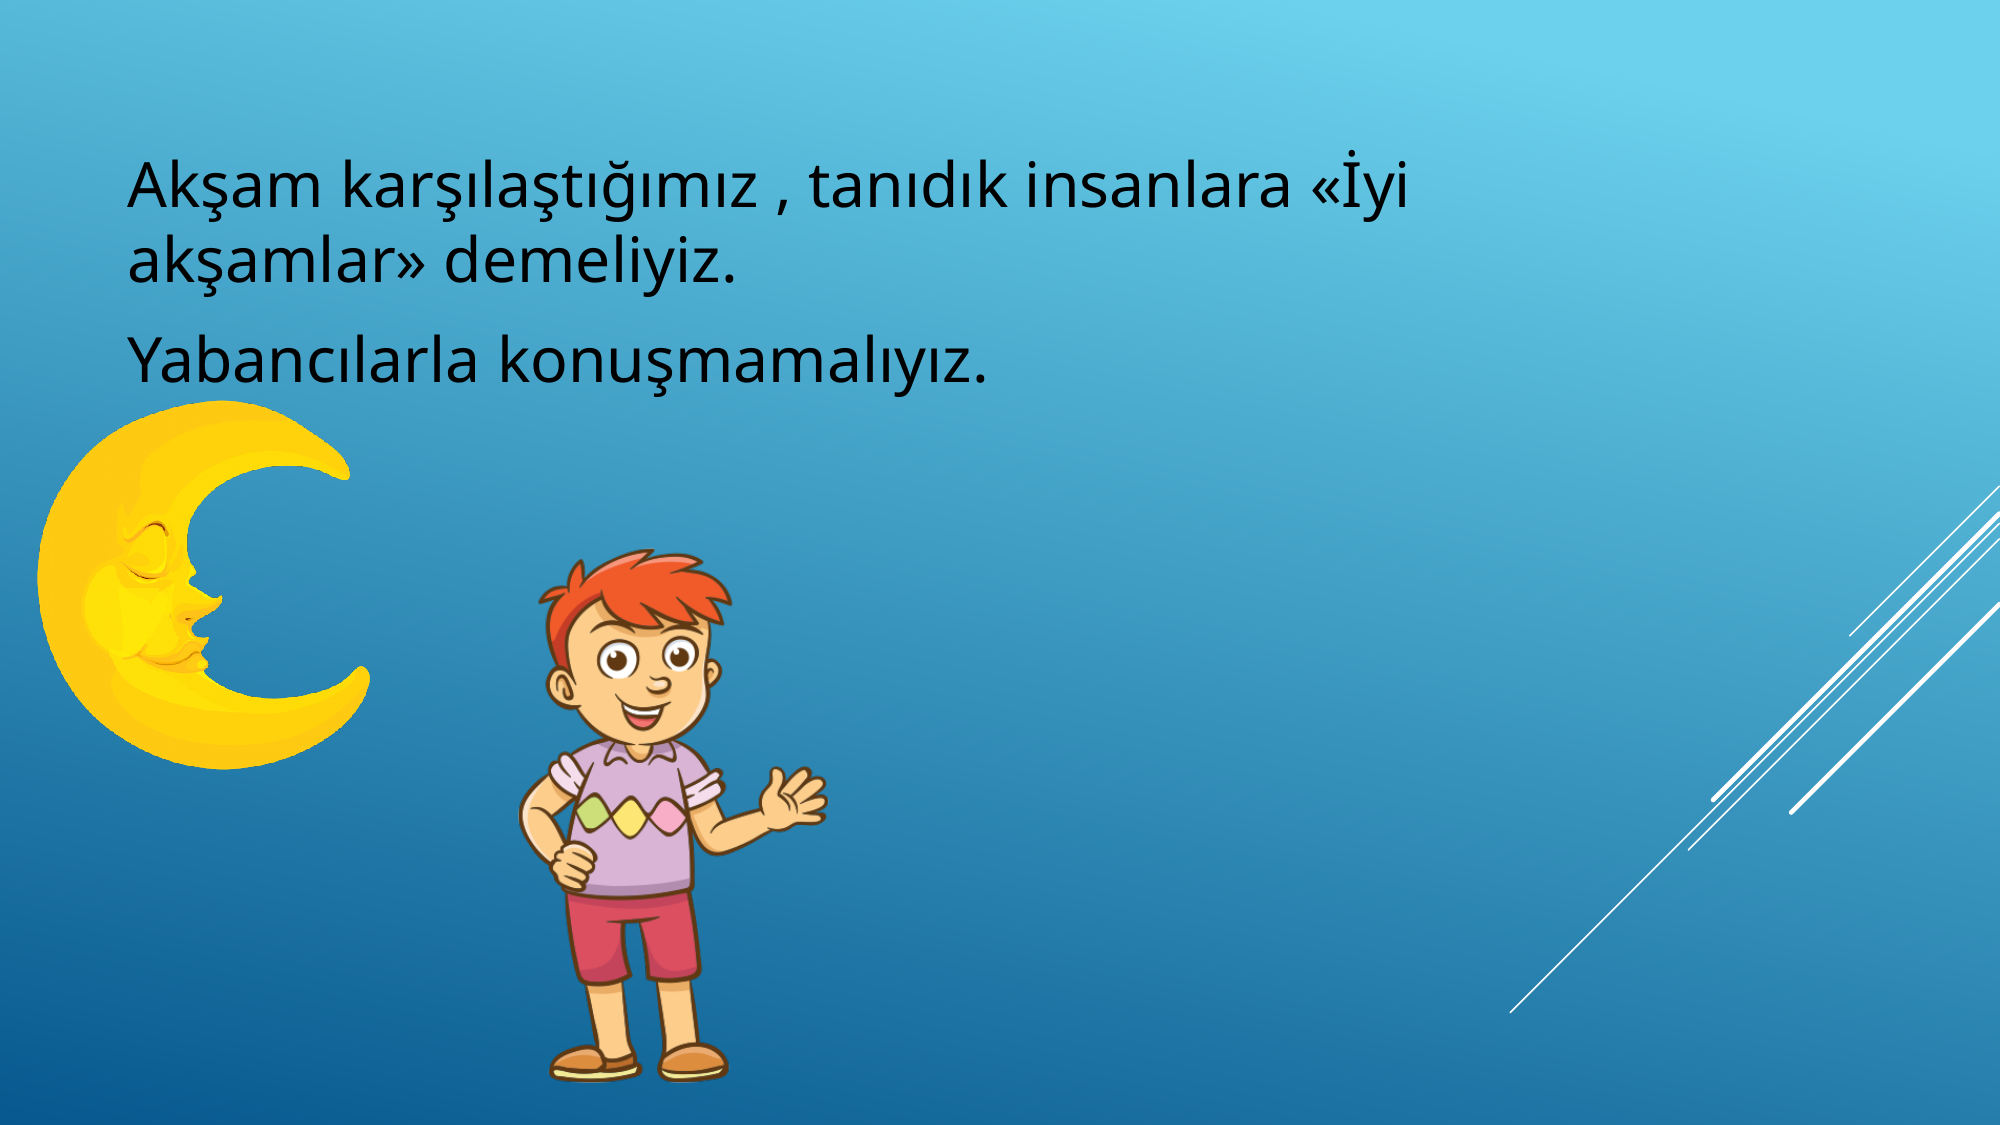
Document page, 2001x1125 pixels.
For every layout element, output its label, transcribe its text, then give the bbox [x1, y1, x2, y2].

list Akşam karşılaştığımız , tanıdık insanlara «İyi akşamlar» demeliyiz. Yabancılarla konuşmamalıyız. [112, 112, 1513, 428]
picture [31, 382, 389, 782]
picture [423, 538, 909, 1092]
